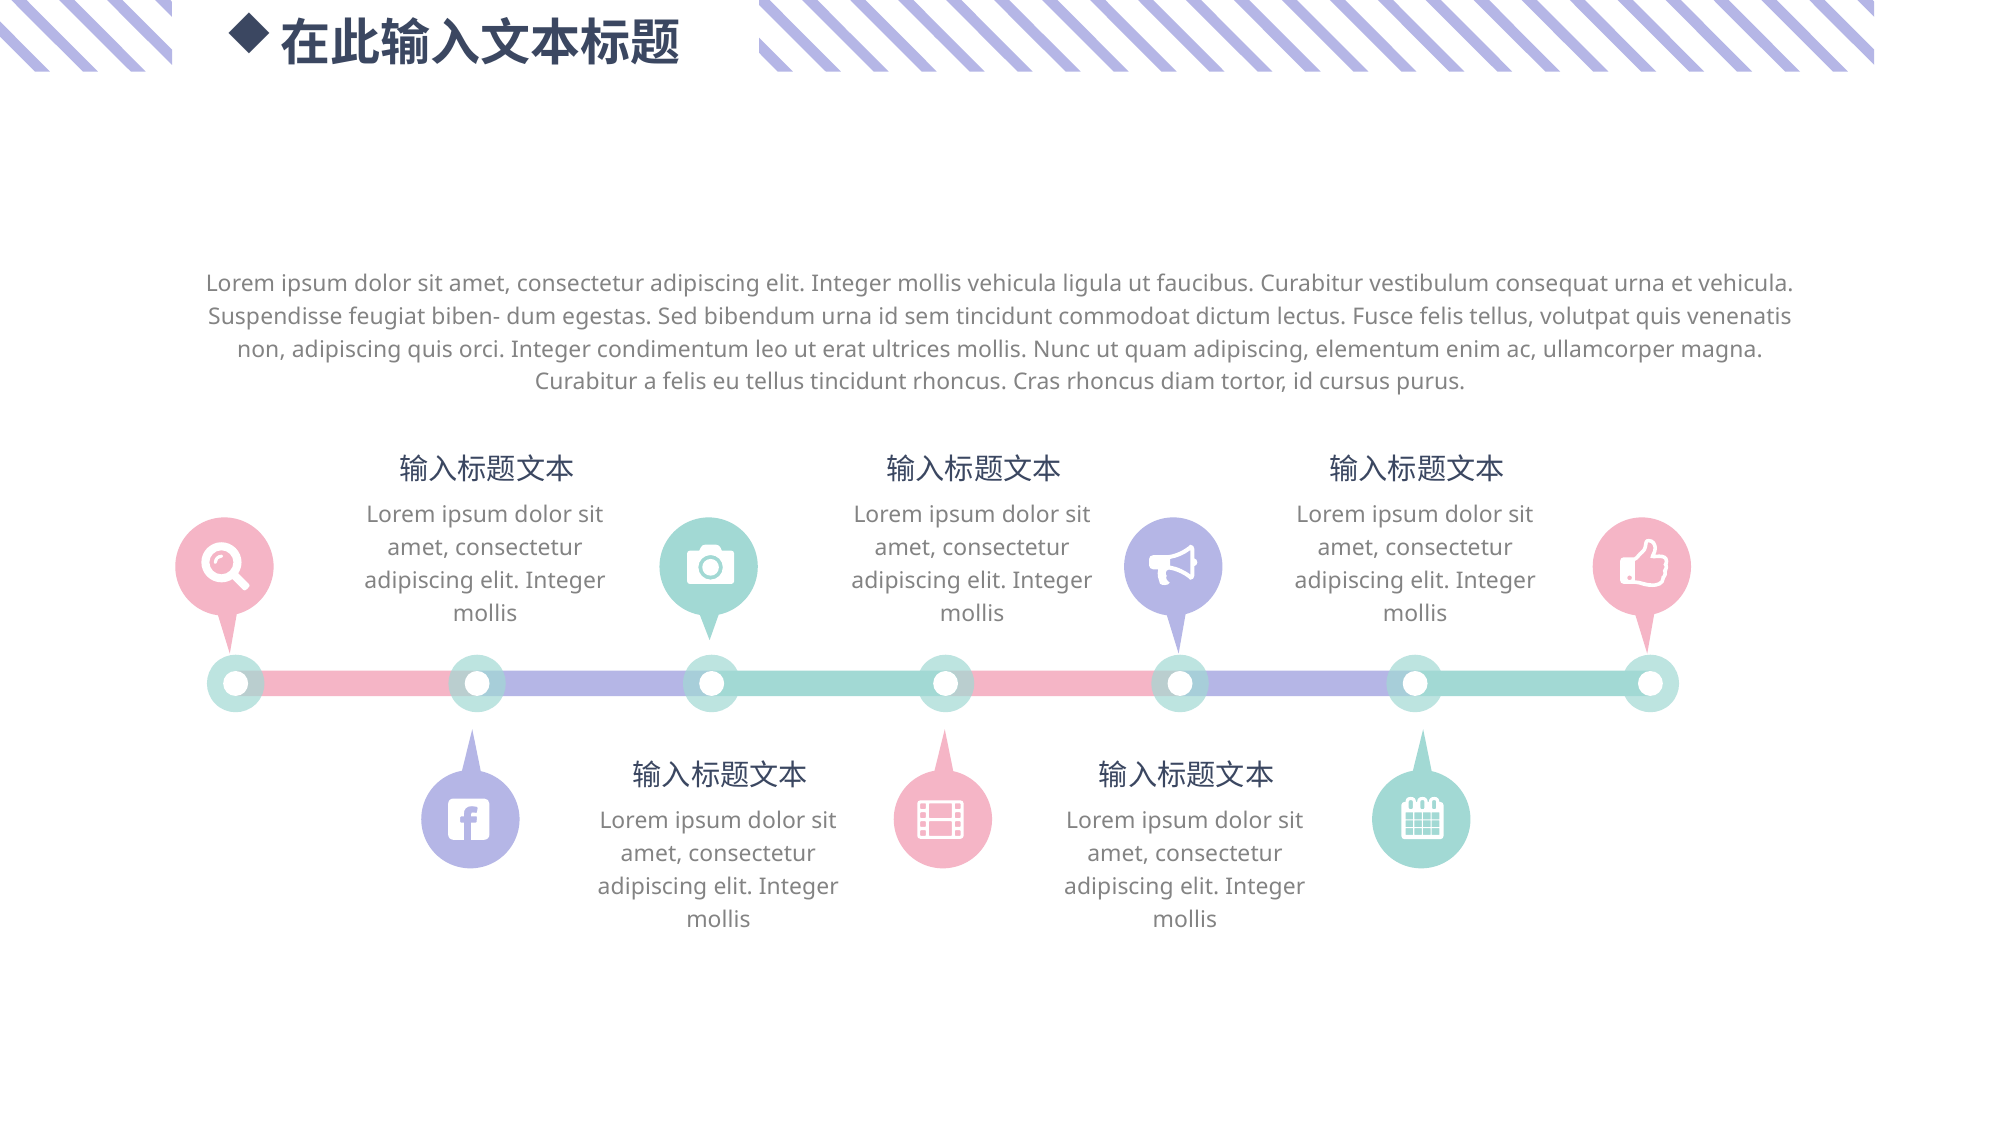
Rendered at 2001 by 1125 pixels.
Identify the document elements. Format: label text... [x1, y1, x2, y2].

text_box [1401, 796, 1444, 840]
text_box Lorem ipsum dolor sit amet, consectetur adipiscing elit. Integer mollis [586, 799, 851, 945]
text_box 输入标题文本 [1300, 450, 1535, 479]
text_box [511, 670, 677, 697]
text_box [1372, 729, 1471, 869]
text_box [269, 670, 443, 697]
text_box Lorem ipsum dolor sit amet, consectetur adipiscing elit. Integer mollis [840, 494, 1105, 635]
text_box 输入标题文本 [369, 450, 604, 479]
text_box Lorem ipsum dolor sit amet, consectetur adipiscing elit. Integer mollis [1283, 494, 1548, 635]
text_box [421, 729, 520, 869]
text_box Lorem ipsum dolor sit amet, consectetur adipiscing elit. Integer mollis vehicula ligula ut faucibus. Curabitur vestibulum consequat urna et vehicula. Suspendisse feugiat biben- dum egestas. Sed bibendum urna id sem tincidunt commodoat dictum lectus. Fusce felis tellus, volutpat quis venenatis non, adipiscing quis orci. Integer condimentum leo ut erat ultrices mollis. Nunc ut quam adipiscing, elementum enim ac, ullamcorper magna. Curabitur a felis eu tellus tincidunt rhoncus. Cras rhoncus diam tortor, id cursus purus. [184, 262, 1818, 341]
text_box 输入标题文本 [1069, 756, 1304, 784]
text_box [916, 654, 975, 713]
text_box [448, 654, 507, 713]
text_box Lorem ipsum dolor sit amet, consectetur adipiscing elit. Integer mollis [353, 494, 617, 636]
text_box [1149, 544, 1198, 586]
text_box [1386, 654, 1444, 713]
text_box [448, 798, 490, 840]
text_box [687, 544, 735, 584]
text_box Lorem ipsum dolor sit amet, consectetur adipiscing elit. Integer mollis [1053, 799, 1317, 943]
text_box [682, 654, 741, 713]
text_box [744, 670, 911, 697]
text_box [175, 517, 274, 653]
text_box [1214, 670, 1381, 697]
text_box [1620, 538, 1669, 588]
text_box [1124, 517, 1223, 653]
text_box 输入标题文本 [603, 756, 838, 784]
text_box [1449, 670, 1616, 697]
text_box [201, 542, 250, 591]
text_box [893, 729, 993, 869]
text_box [206, 654, 265, 713]
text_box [1151, 654, 1210, 713]
text_box 在此输入文本标题 [209, 2, 759, 78]
text_box [979, 670, 1145, 697]
text_box [917, 800, 964, 839]
text_box 输入标题文本 [857, 450, 1092, 479]
text_box [1592, 517, 1692, 653]
text_box [659, 517, 758, 641]
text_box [1621, 654, 1680, 713]
